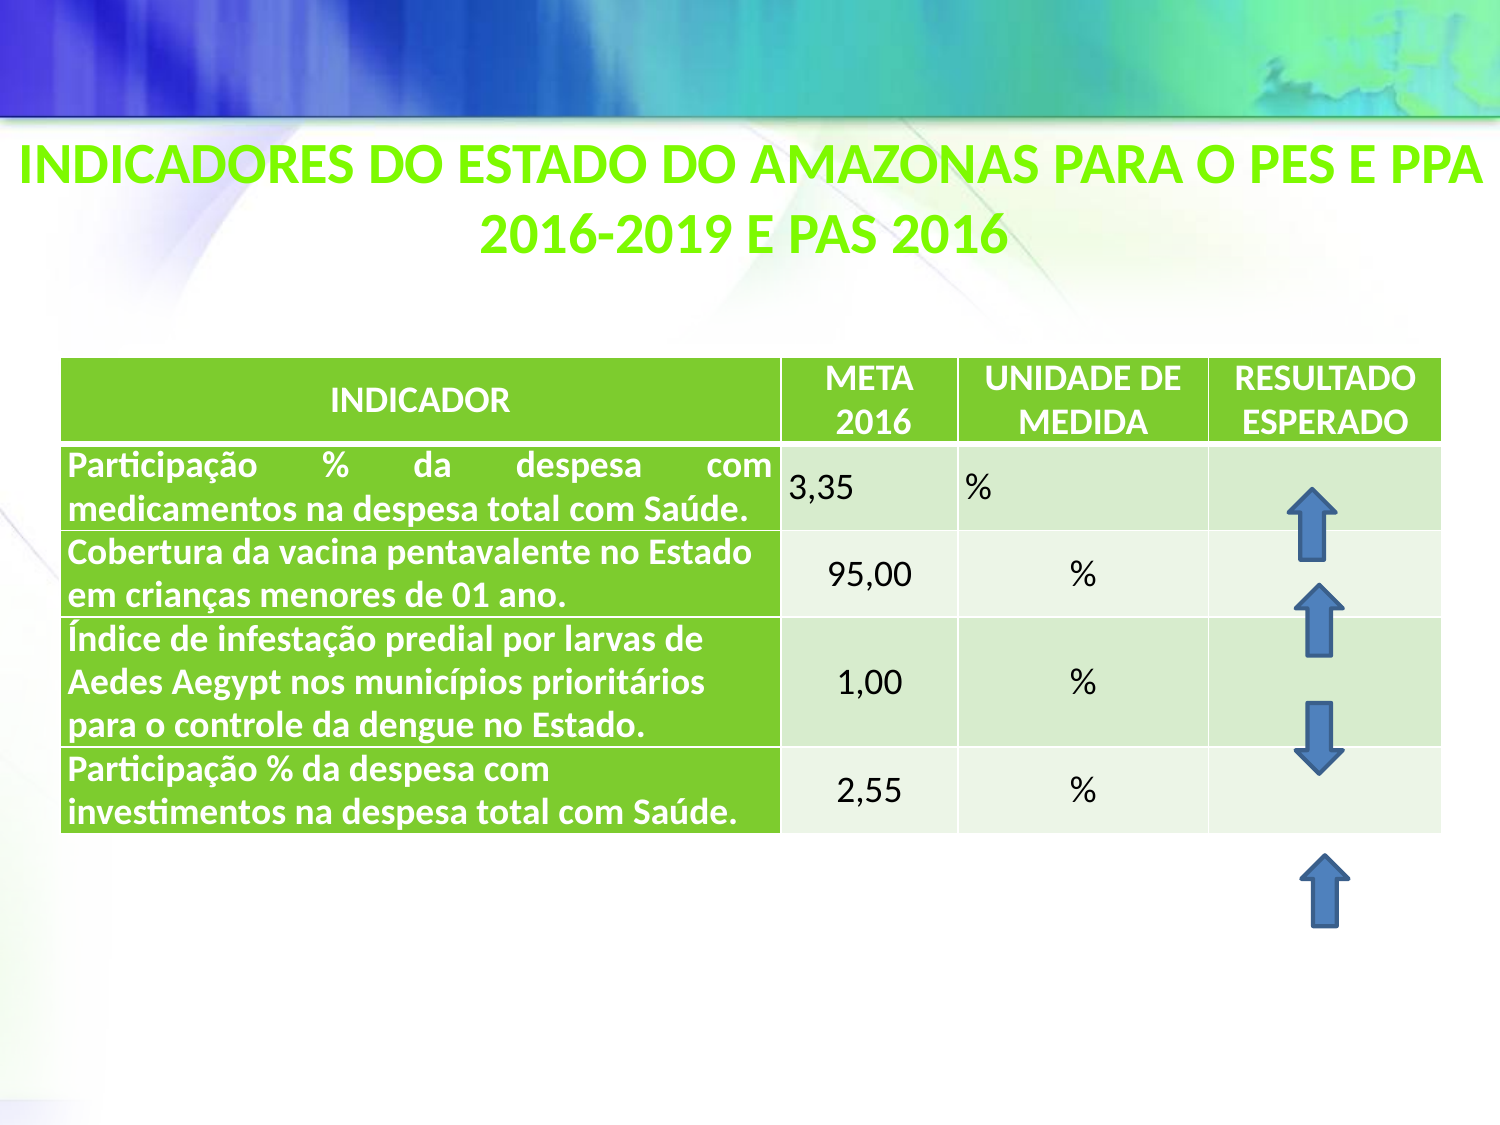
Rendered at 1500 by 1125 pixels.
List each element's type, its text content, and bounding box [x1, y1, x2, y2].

table_cell [1209, 748, 1441, 833]
table_cell 95,00 [782, 531, 957, 616]
picture [0, 0, 1500, 1125]
table_cell 2,55 [782, 748, 957, 833]
table_cell Participação % da despesa com medicamentos na despesa total com Saúde. [61, 447, 780, 530]
table_cell % [959, 748, 1208, 833]
table_cell [1209, 447, 1441, 530]
table_cell Cobertura da vacina pentavalente no Estado em crianças menores de 01 ano. [61, 531, 780, 616]
text_box Indicadores do Estado do Amazonas para o pes e ppa 2016-2019 e pas 2016 [2, 117, 1500, 273]
table_cell % [959, 447, 1208, 530]
table_cell Índice de infestação predial por larvas de Aedes Aegypt nos municípios prioritários para o controle da dengue no Estado. [61, 618, 780, 746]
table_cell [1209, 531, 1441, 616]
text_box [1288, 488, 1336, 560]
table_cell % [959, 618, 1208, 746]
table_cell Participação % da despesa com investimentos na despesa total com Saúde. [61, 748, 780, 833]
table_header RESULTADO ESPERADO [1209, 358, 1441, 441]
table_cell [1209, 618, 1441, 746]
text_box [1295, 584, 1343, 656]
table_cell 3,35 [782, 447, 957, 530]
text_box [1301, 855, 1349, 927]
table_header UNIDADE DE MEDIDA [959, 358, 1208, 441]
table_cell % [959, 531, 1208, 616]
text_box [1295, 702, 1343, 774]
table_cell 1,00 [782, 618, 957, 746]
table_header META 2016 [782, 358, 957, 441]
table_header INDICADOR [61, 358, 780, 441]
